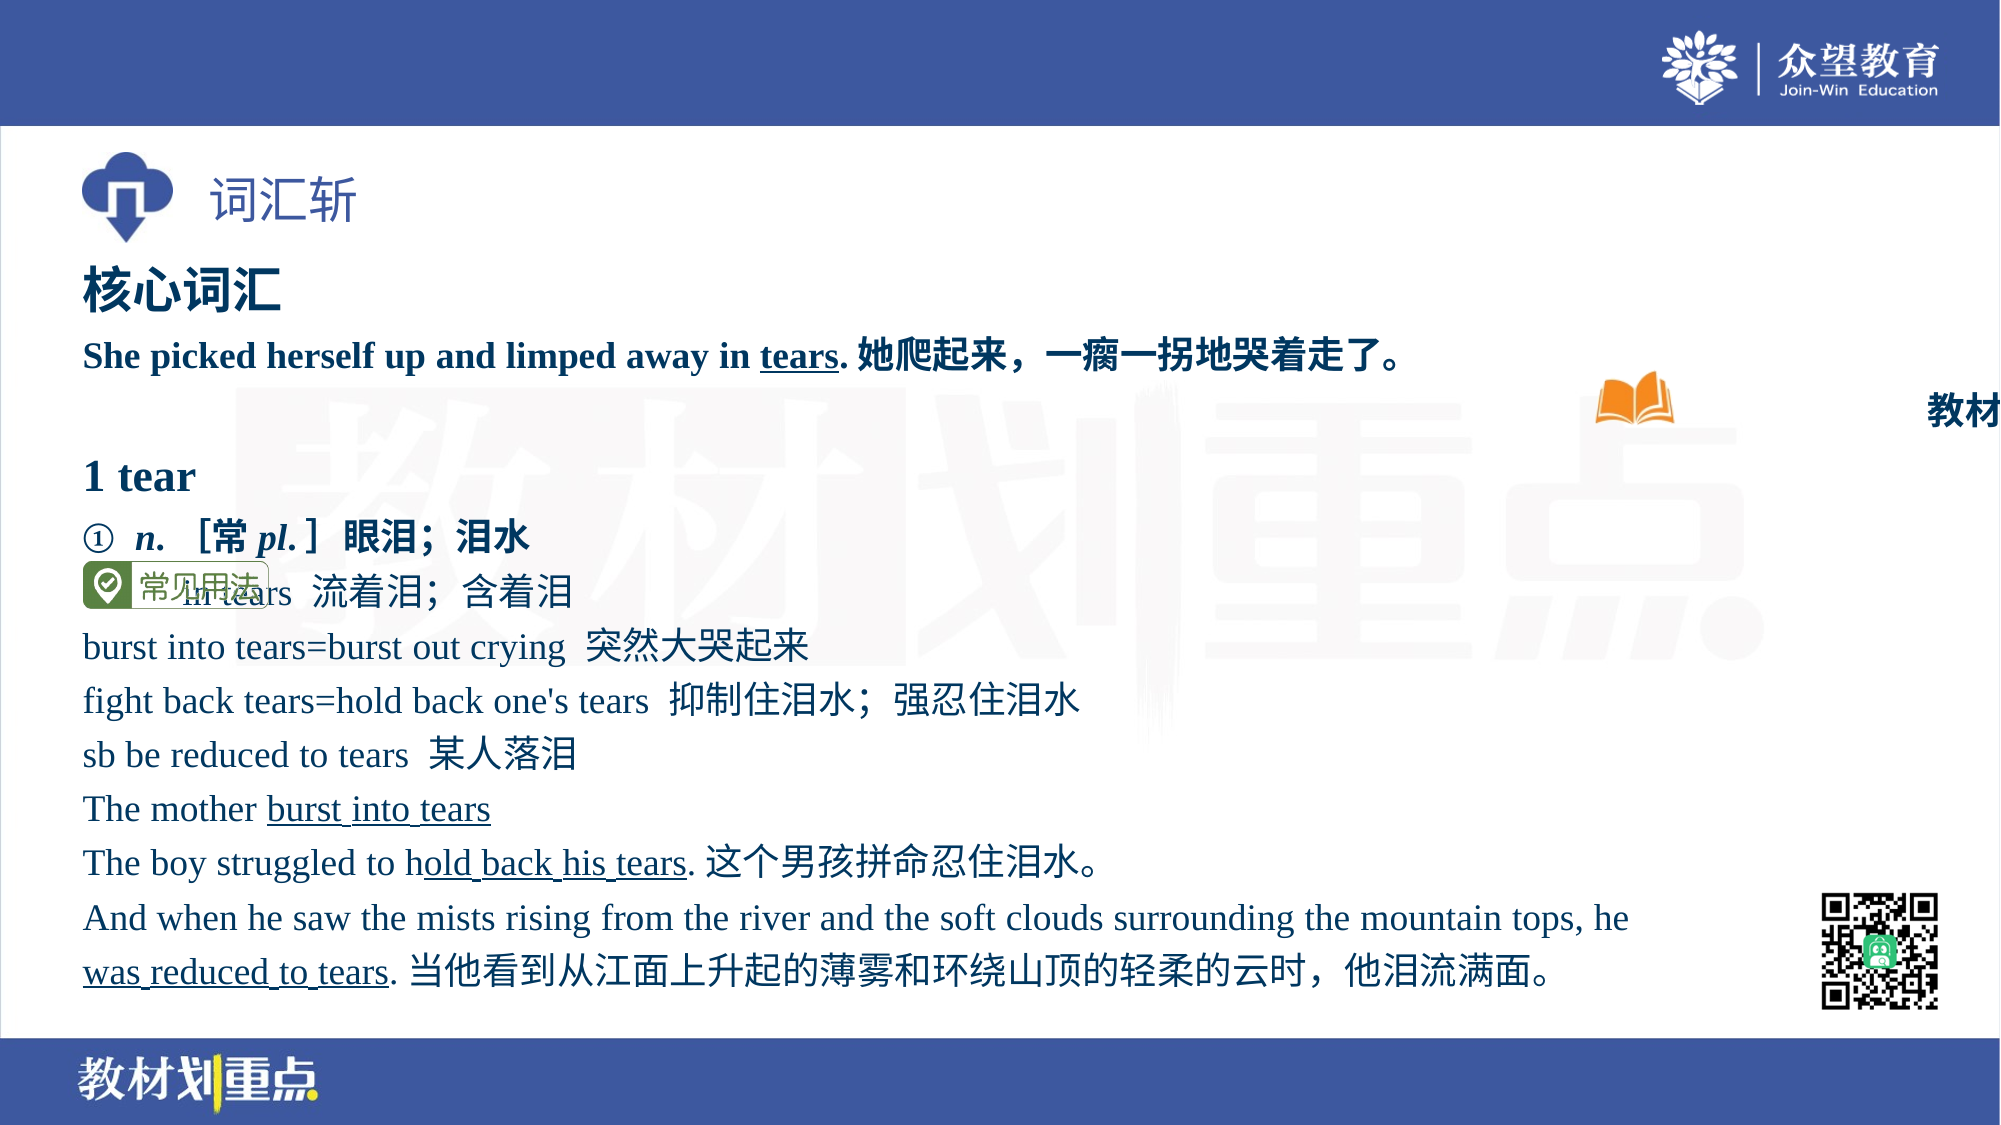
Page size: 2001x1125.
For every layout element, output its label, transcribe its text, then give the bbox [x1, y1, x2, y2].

text_box She picked herself up and limped away in tears.她爬起来，一瘸一拐地哭着走了。 教材P20 [82, 322, 1817, 429]
text_box 1 tear [82, 435, 1817, 497]
text_box 核心词汇 [82, 247, 1817, 315]
picture [0, 0, 2000, 1125]
